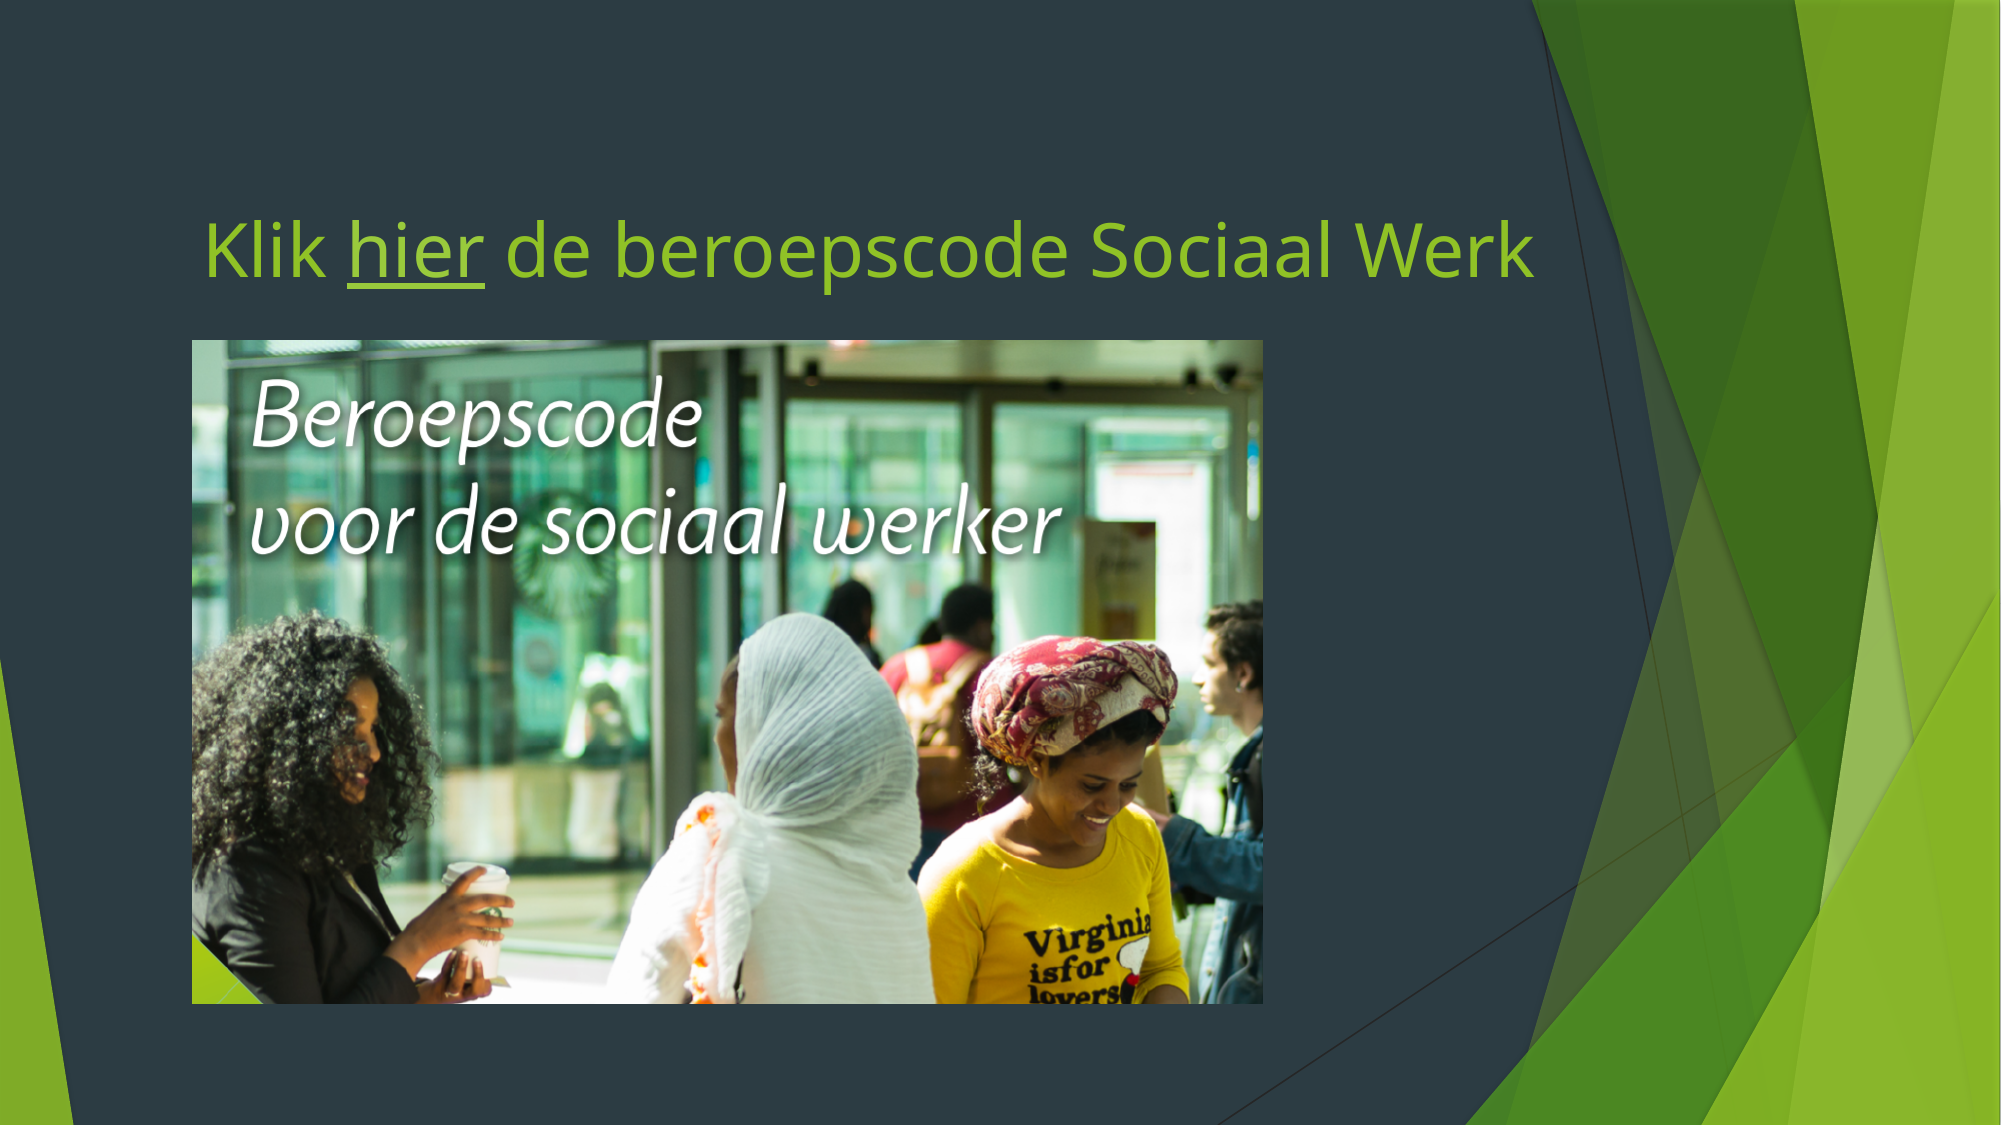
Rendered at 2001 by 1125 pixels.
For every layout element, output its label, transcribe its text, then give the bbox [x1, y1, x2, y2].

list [192, 340, 1263, 1004]
title Klik hier de beroepscode Sociaal Werk [187, 195, 1808, 418]
